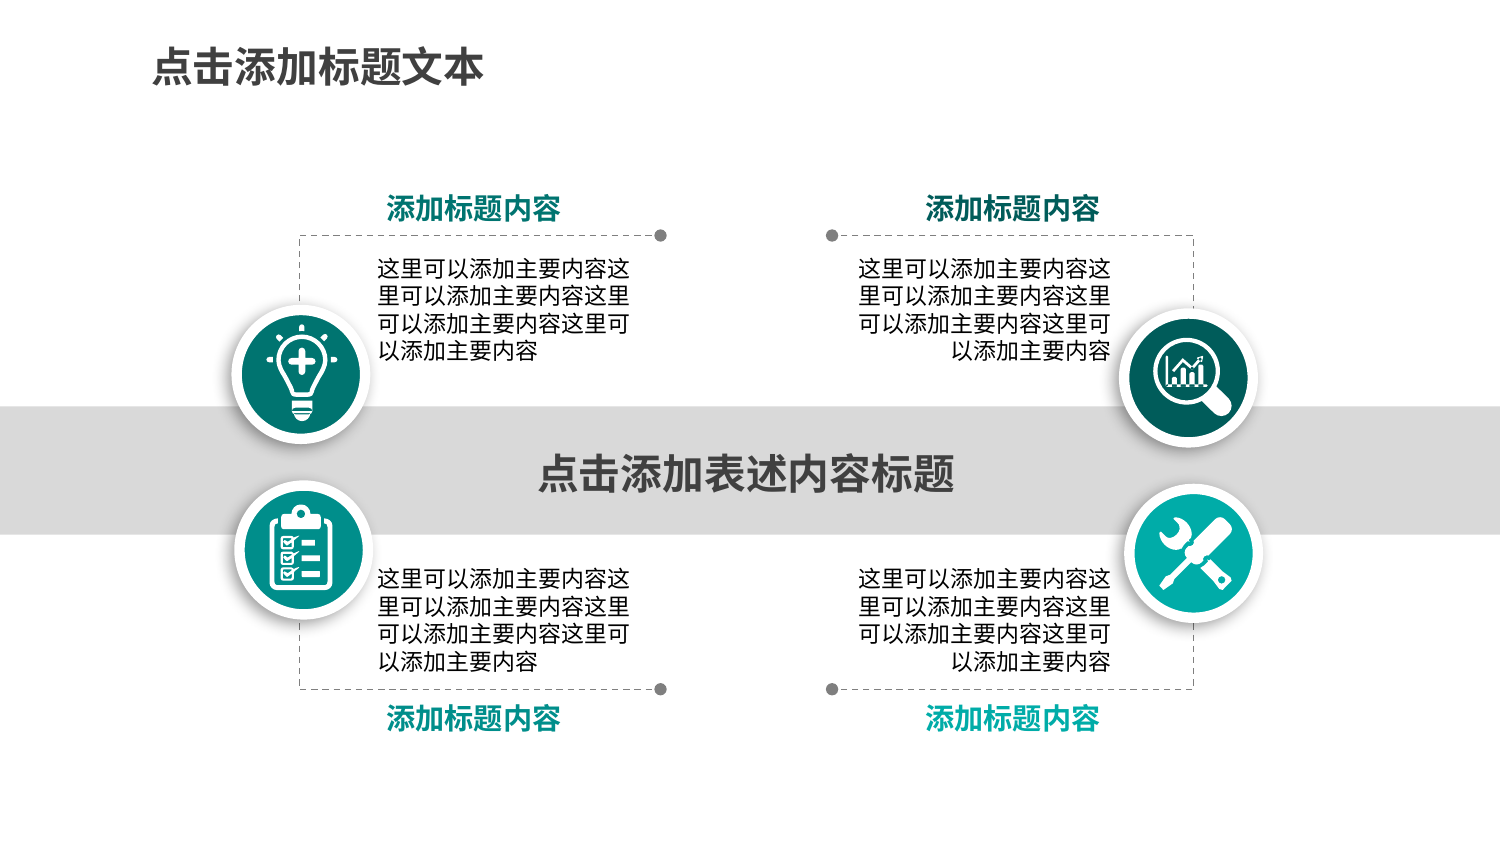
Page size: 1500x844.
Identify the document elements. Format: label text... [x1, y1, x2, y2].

text_box [299, 229, 667, 309]
text_box 添加标题内容 [914, 185, 1111, 231]
text_box 这里可以添加主要内容这里可以添加主要内容这里可以添加主要内容这里可以添加主要内容 [832, 560, 1122, 680]
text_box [1124, 313, 1253, 443]
text_box 添加标题内容 [914, 695, 1111, 741]
text_box 这里可以添加主要内容这里可以添加主要内容这里可以添加主要内容这里可以添加主要内容 [367, 560, 656, 680]
text_box 点击添加表述内容标题 [527, 442, 966, 503]
text_box 点击添加标题文本 [136, 33, 501, 99]
text_box [299, 617, 667, 696]
text_box 添加标题内容 [375, 185, 572, 231]
text_box [825, 229, 1194, 309]
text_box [236, 309, 366, 439]
text_box [0, 406, 1500, 535]
text_box 这里可以添加主要内容这里可以添加主要内容这里可以添加主要内容这里可以添加主要内容 [832, 249, 1122, 370]
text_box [239, 485, 368, 615]
text_box [825, 619, 1194, 696]
text_box 这里可以添加主要内容这里可以添加主要内容这里可以添加主要内容这里可以添加主要内容 [367, 249, 656, 370]
text_box 添加标题内容 [375, 695, 572, 741]
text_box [1129, 488, 1258, 618]
